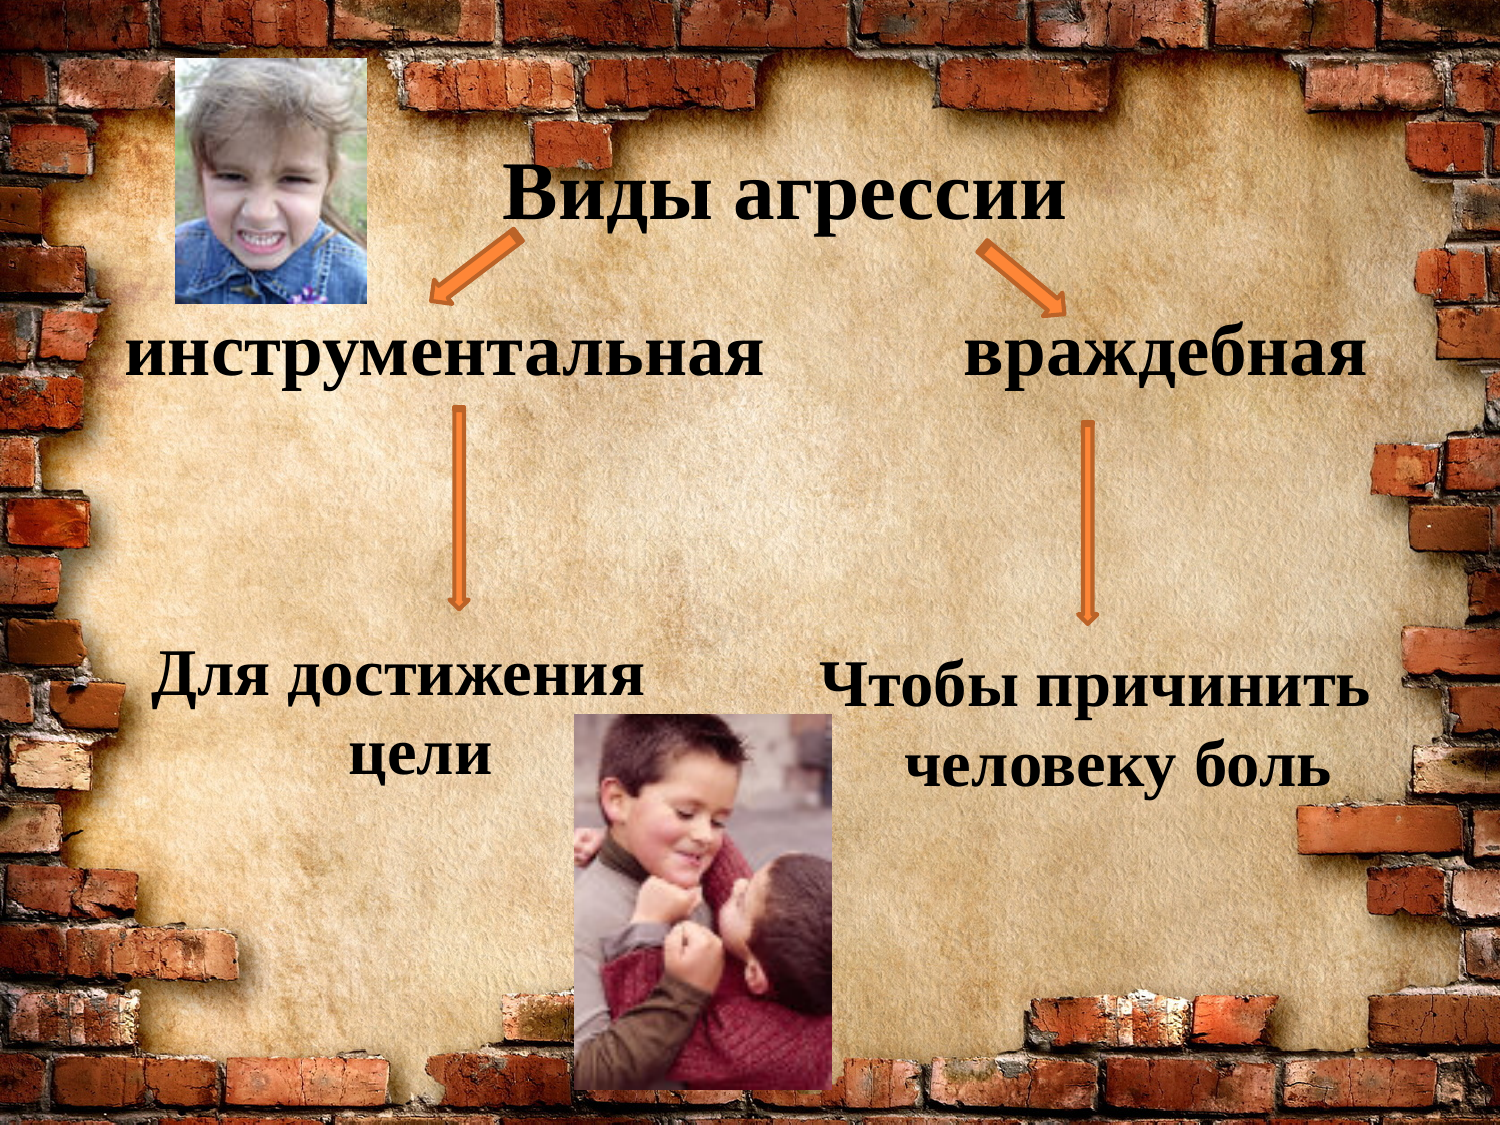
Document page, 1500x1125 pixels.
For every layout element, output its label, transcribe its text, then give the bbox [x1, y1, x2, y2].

text_box [447, 405, 471, 612]
text_box [975, 238, 1067, 319]
text_box враждебная [925, 292, 1407, 399]
text_box инструментальная [58, 292, 832, 399]
text_box Для достижения цели [93, 621, 704, 821]
picture [0, 0, 1500, 1125]
text_box Виды агрессии [398, 128, 1172, 235]
text_box [1076, 420, 1100, 627]
text_box [429, 226, 525, 306]
text_box Чтобы причинить человеку боль [785, 632, 1407, 797]
